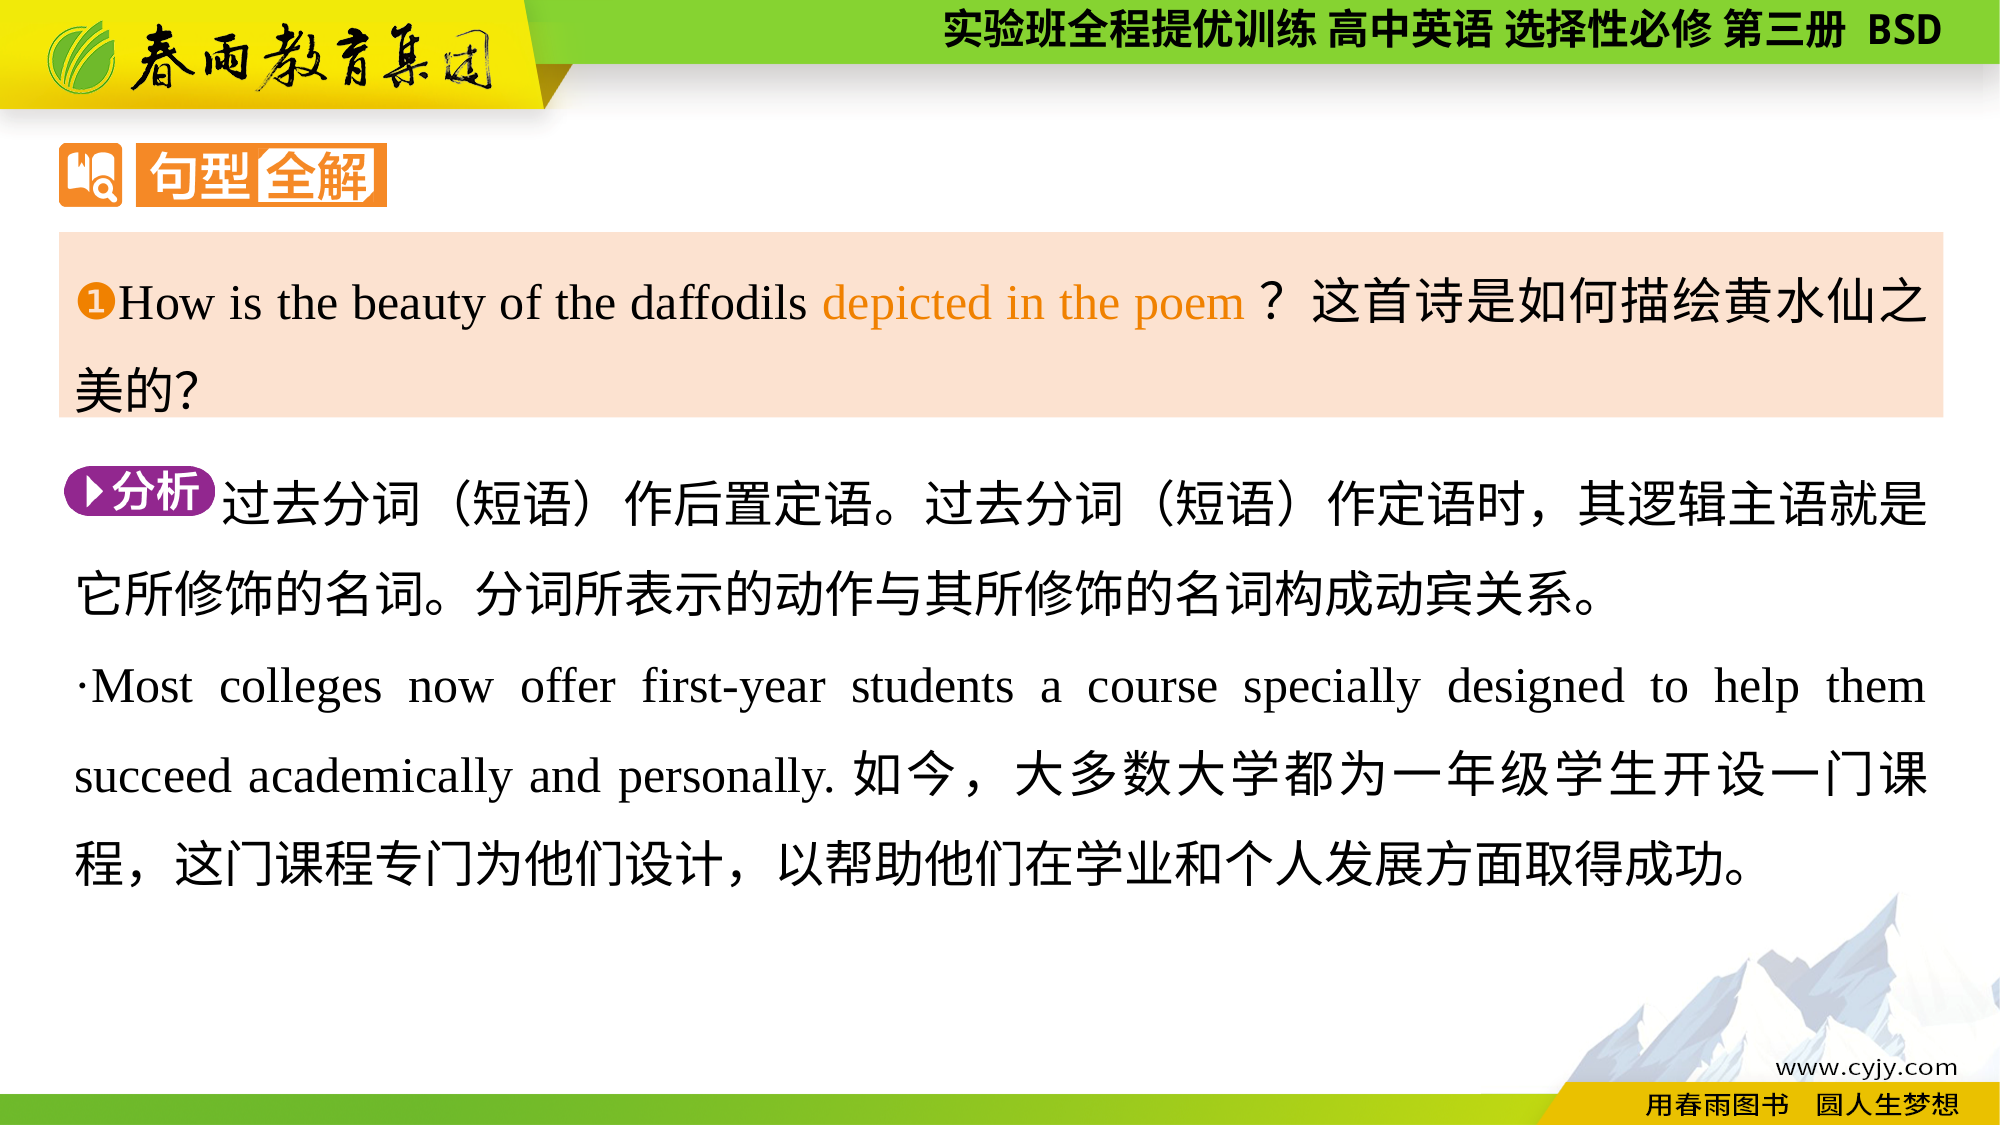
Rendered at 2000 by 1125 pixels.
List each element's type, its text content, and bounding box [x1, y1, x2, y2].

text_box 过去分词（短语）作后置定语。过去分词（短语）作定语时，其逻辑主语就是它所修饰的名词。分词所表示的动作与其所修饰的名词构成动宾关系。 ·Most colleges now offer first-year students a course specially designed to help them succeed academically and personally.如今，大多数大学都为一年级学生开设一门课程，这门课程专门为他们设计，以帮助他们在学业和个人发展方面取得成功。 [59, 435, 1944, 901]
list ❶How is the beauty of the daffodils depicted in the poem？这首诗是如何描绘黄水仙之美的？ [59, 232, 1944, 418]
picture [0, 0, 2000, 1125]
